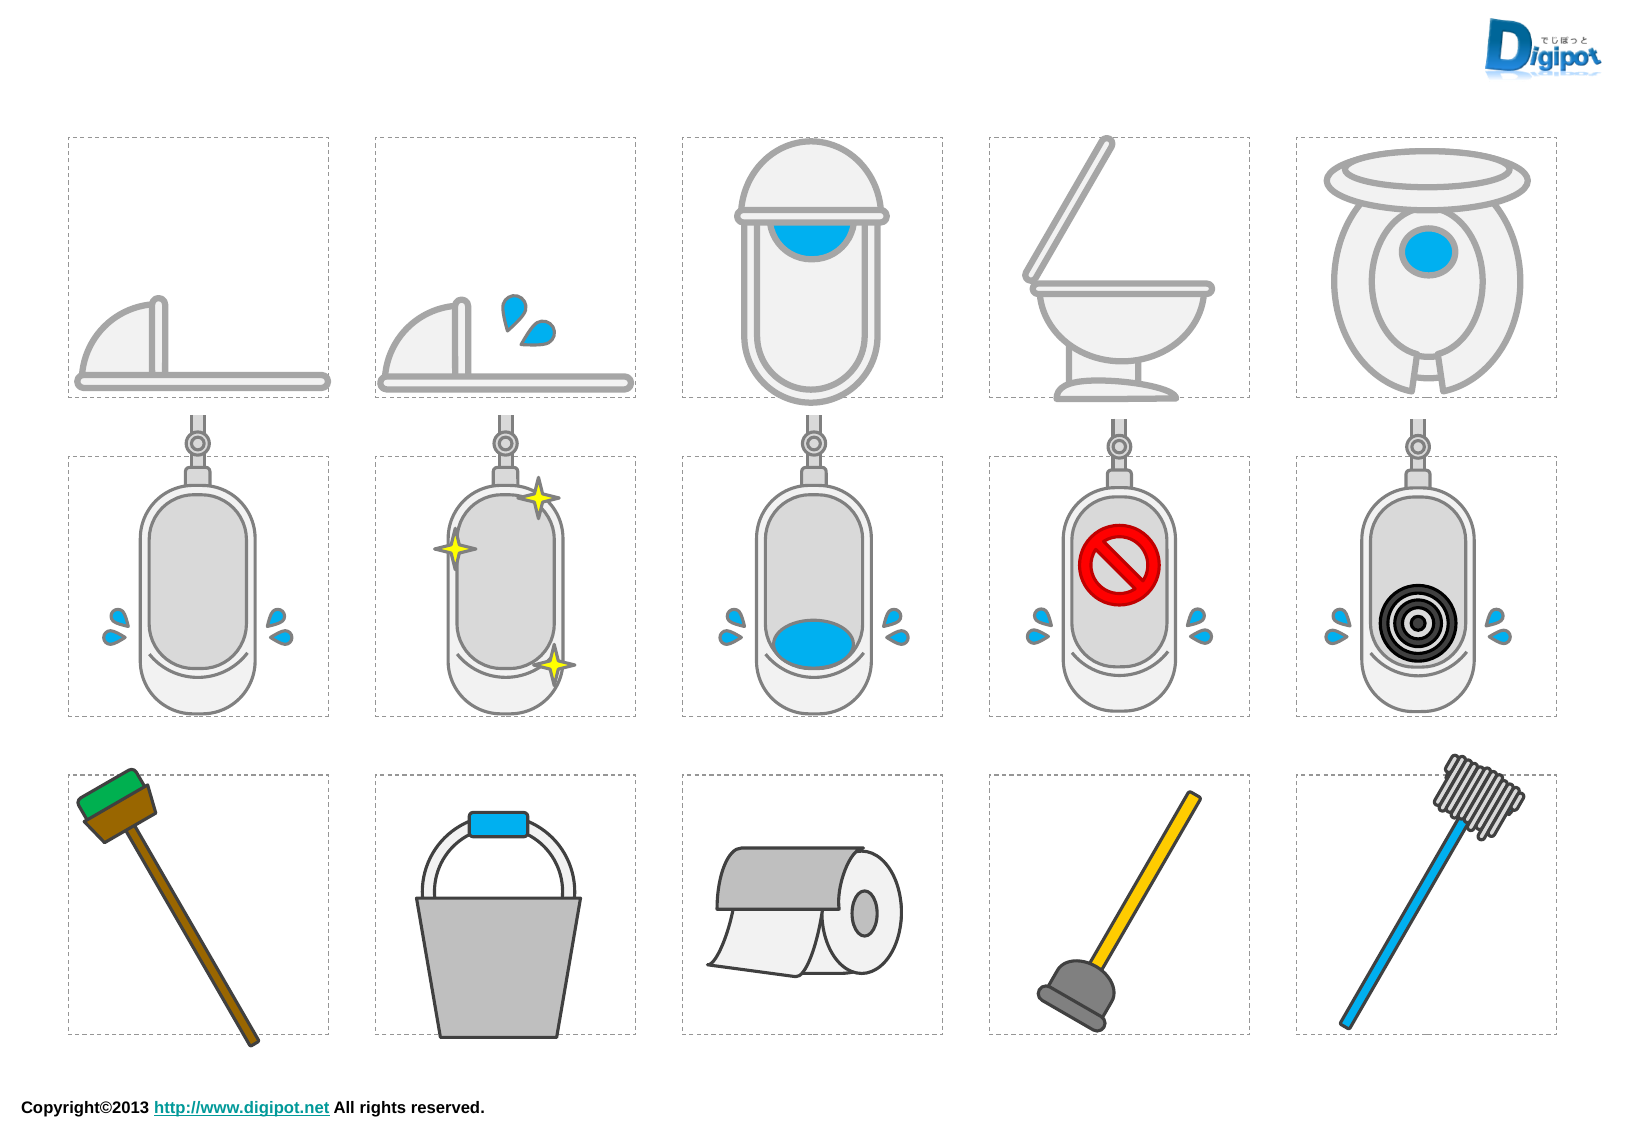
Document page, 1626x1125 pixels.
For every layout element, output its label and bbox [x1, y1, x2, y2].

text_box [416, 812, 581, 1038]
text_box [1376, 749, 1460, 1047]
text_box [1325, 418, 1511, 712]
text_box [142, 763, 217, 1065]
text_box [434, 414, 576, 715]
text_box [711, 847, 902, 974]
text_box [76, 297, 329, 458]
picture [1485, 18, 1602, 82]
text_box [103, 414, 293, 715]
text_box [1326, 150, 1529, 394]
text_box [719, 414, 909, 715]
text_box [379, 297, 632, 460]
text_box [736, 141, 887, 403]
text_box [1027, 418, 1212, 712]
text_box [1093, 777, 1170, 1033]
text_box [1032, 127, 1213, 400]
